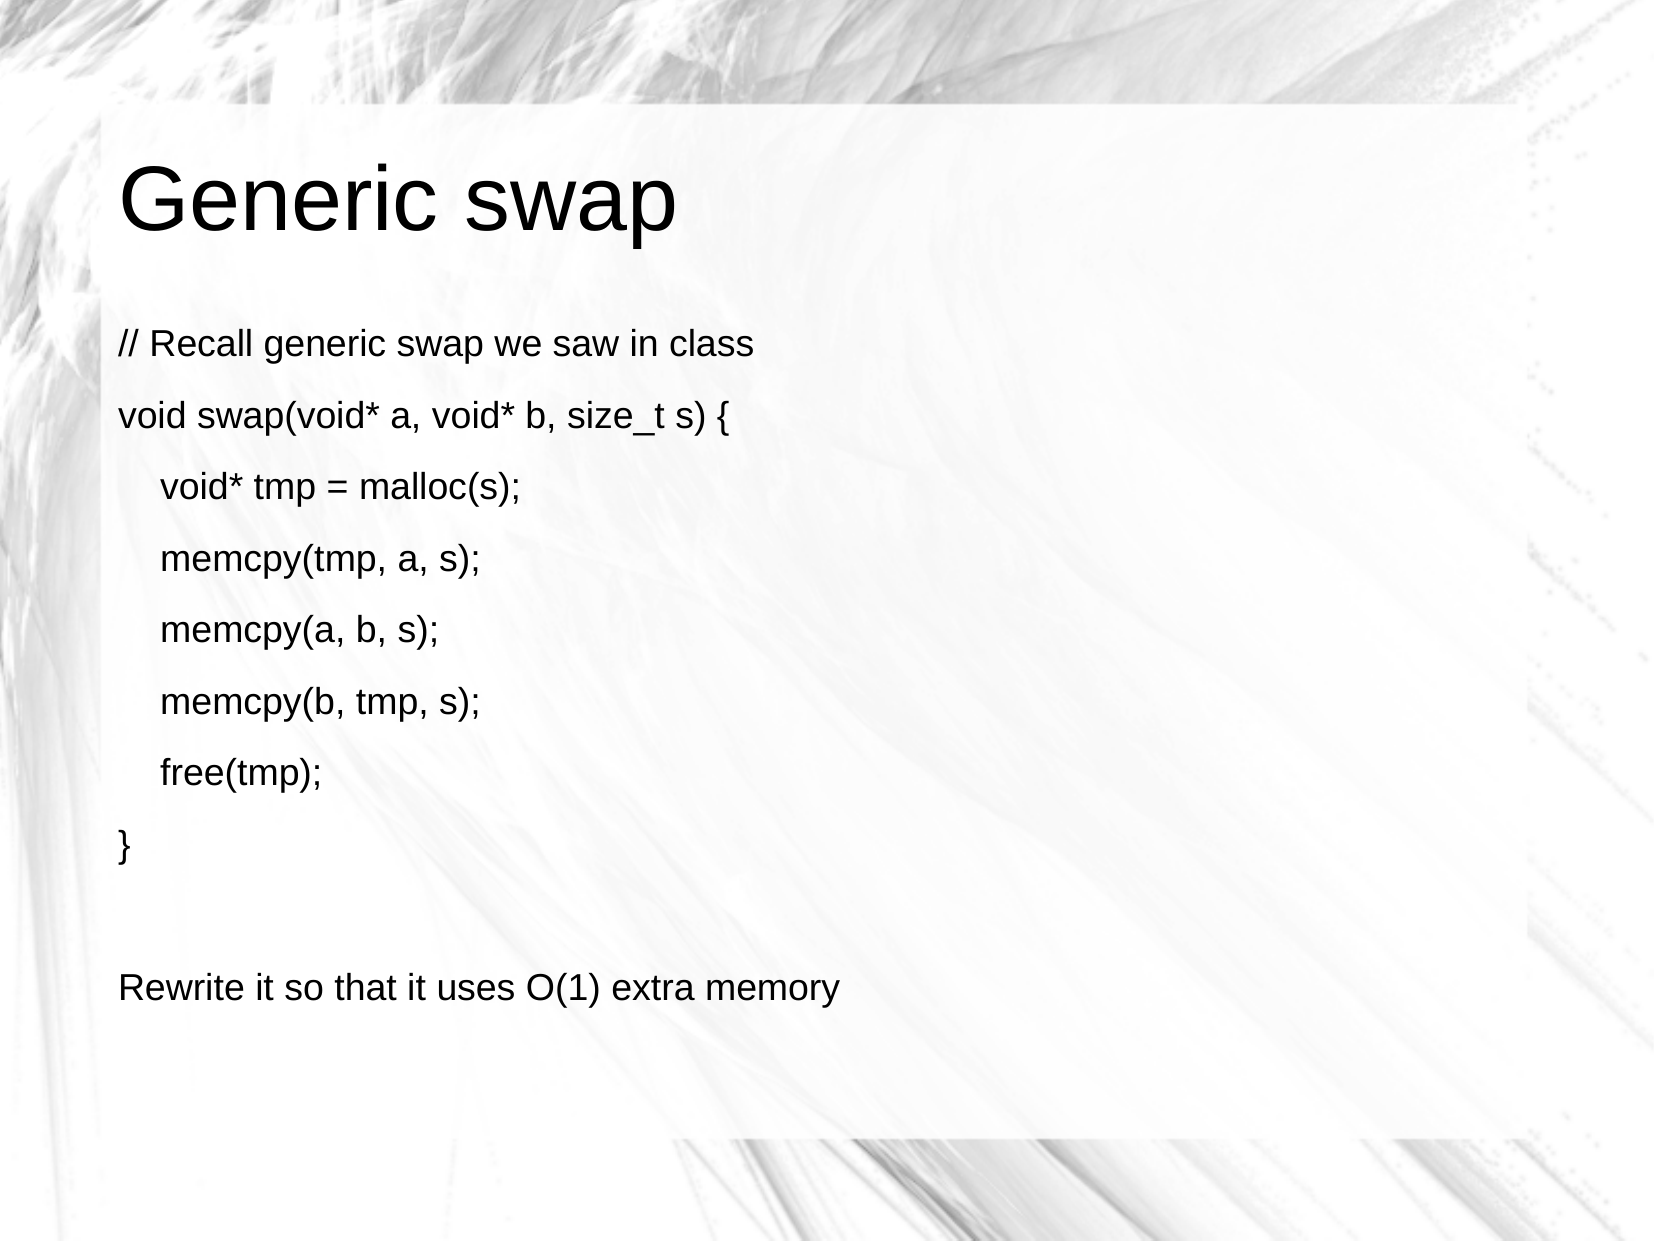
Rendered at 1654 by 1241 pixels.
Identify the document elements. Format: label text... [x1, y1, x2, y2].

picture [0, 0, 1654, 1241]
list // Recall generic swap we saw in class void swap(void* a, void* b, size_t s) { void* tmp = malloc(s); memcpy(tmp, a, s); memcpy(a, b, s); memcpy(b, tmp, s); free(tmp); } Rewrite it so that it uses O(1) extra memory [118, 319, 1571, 1183]
title Generic swap [118, 93, 1506, 299]
